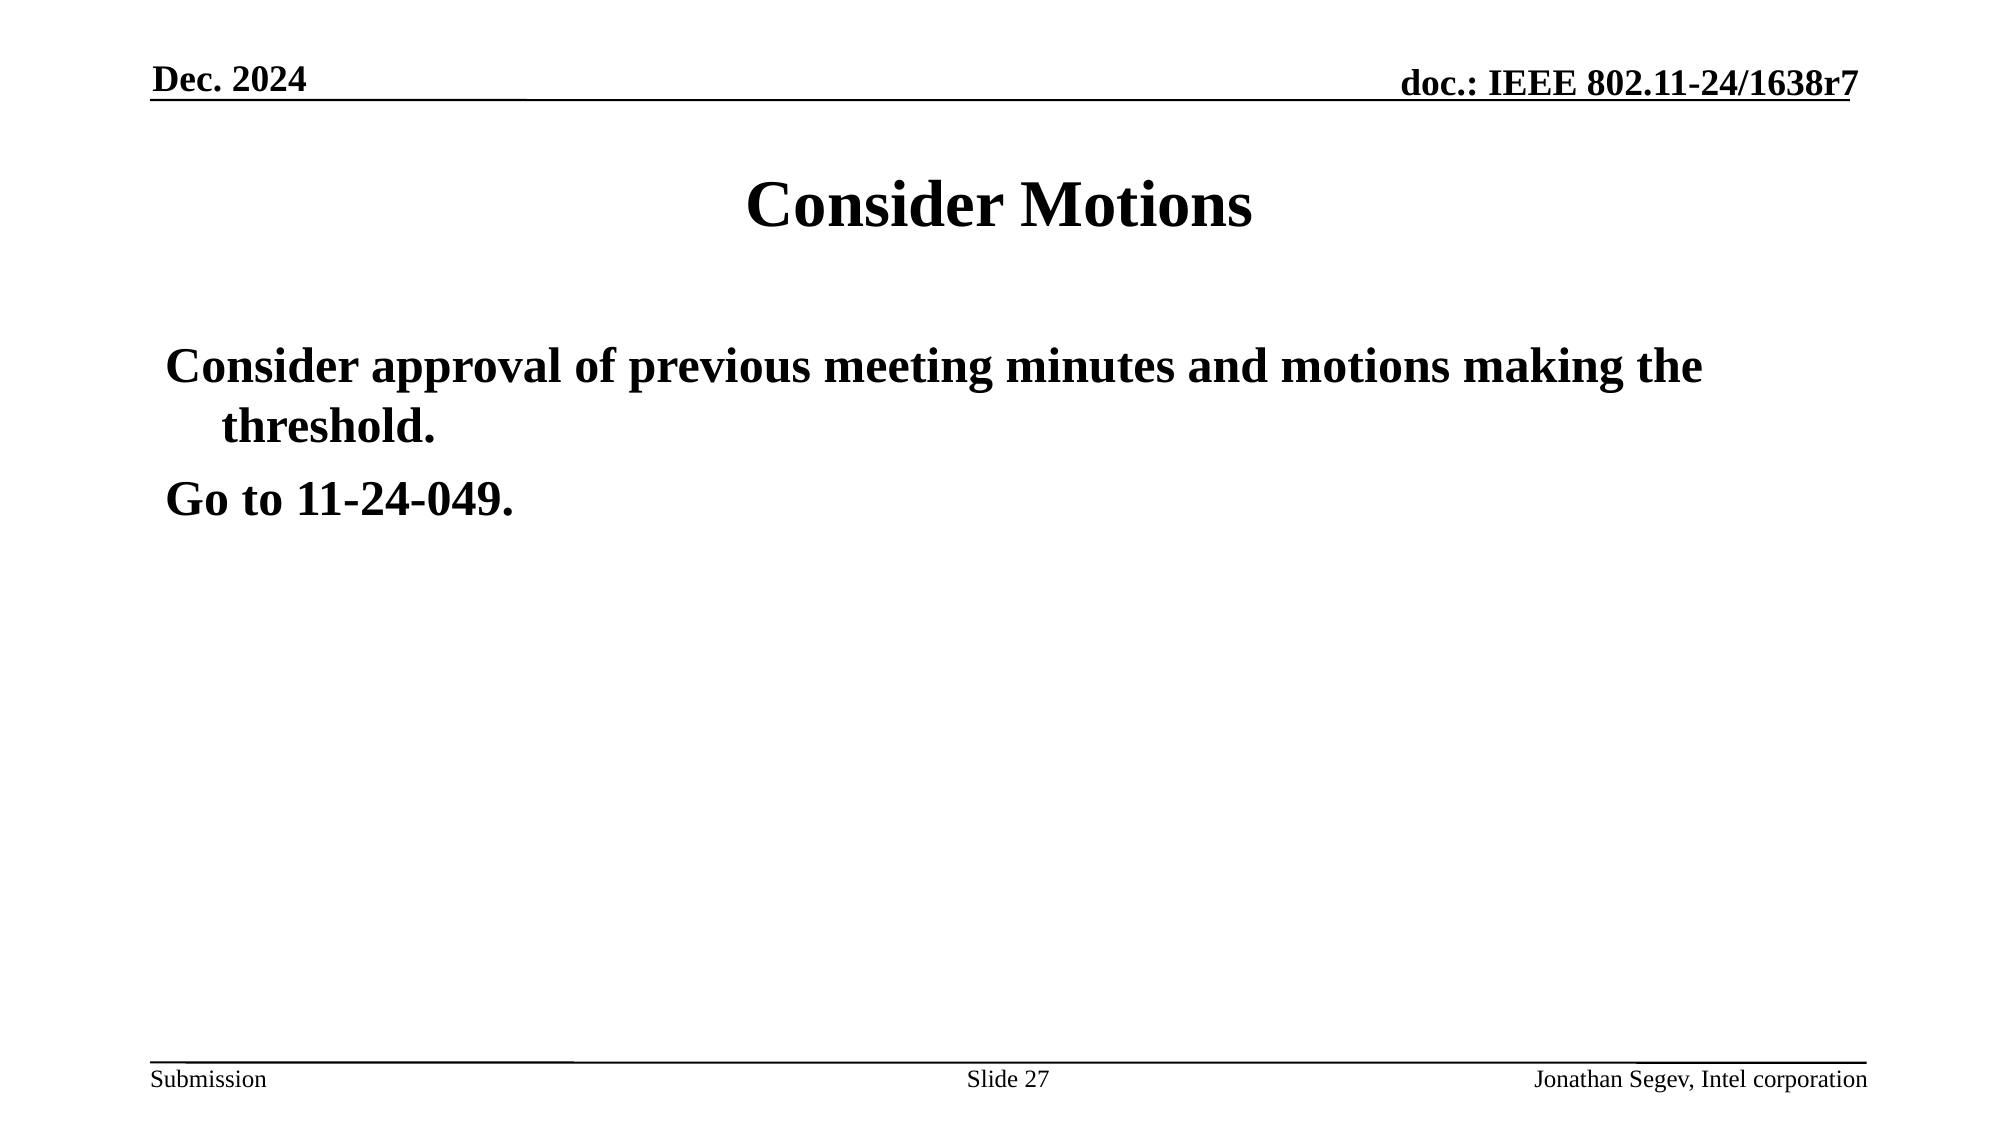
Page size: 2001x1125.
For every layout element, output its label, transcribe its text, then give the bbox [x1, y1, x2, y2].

slide_number Slide 27 [950, 1061, 1067, 1123]
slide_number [152, 54, 563, 100]
title Consider Motions [149, 112, 1850, 288]
footer Jonathan Segev, Intel corporation [1171, 1061, 1869, 1093]
list Consider approval of previous meeting minutes and motions making the threshold. Go to 11-24-049. [149, 324, 1850, 1000]
